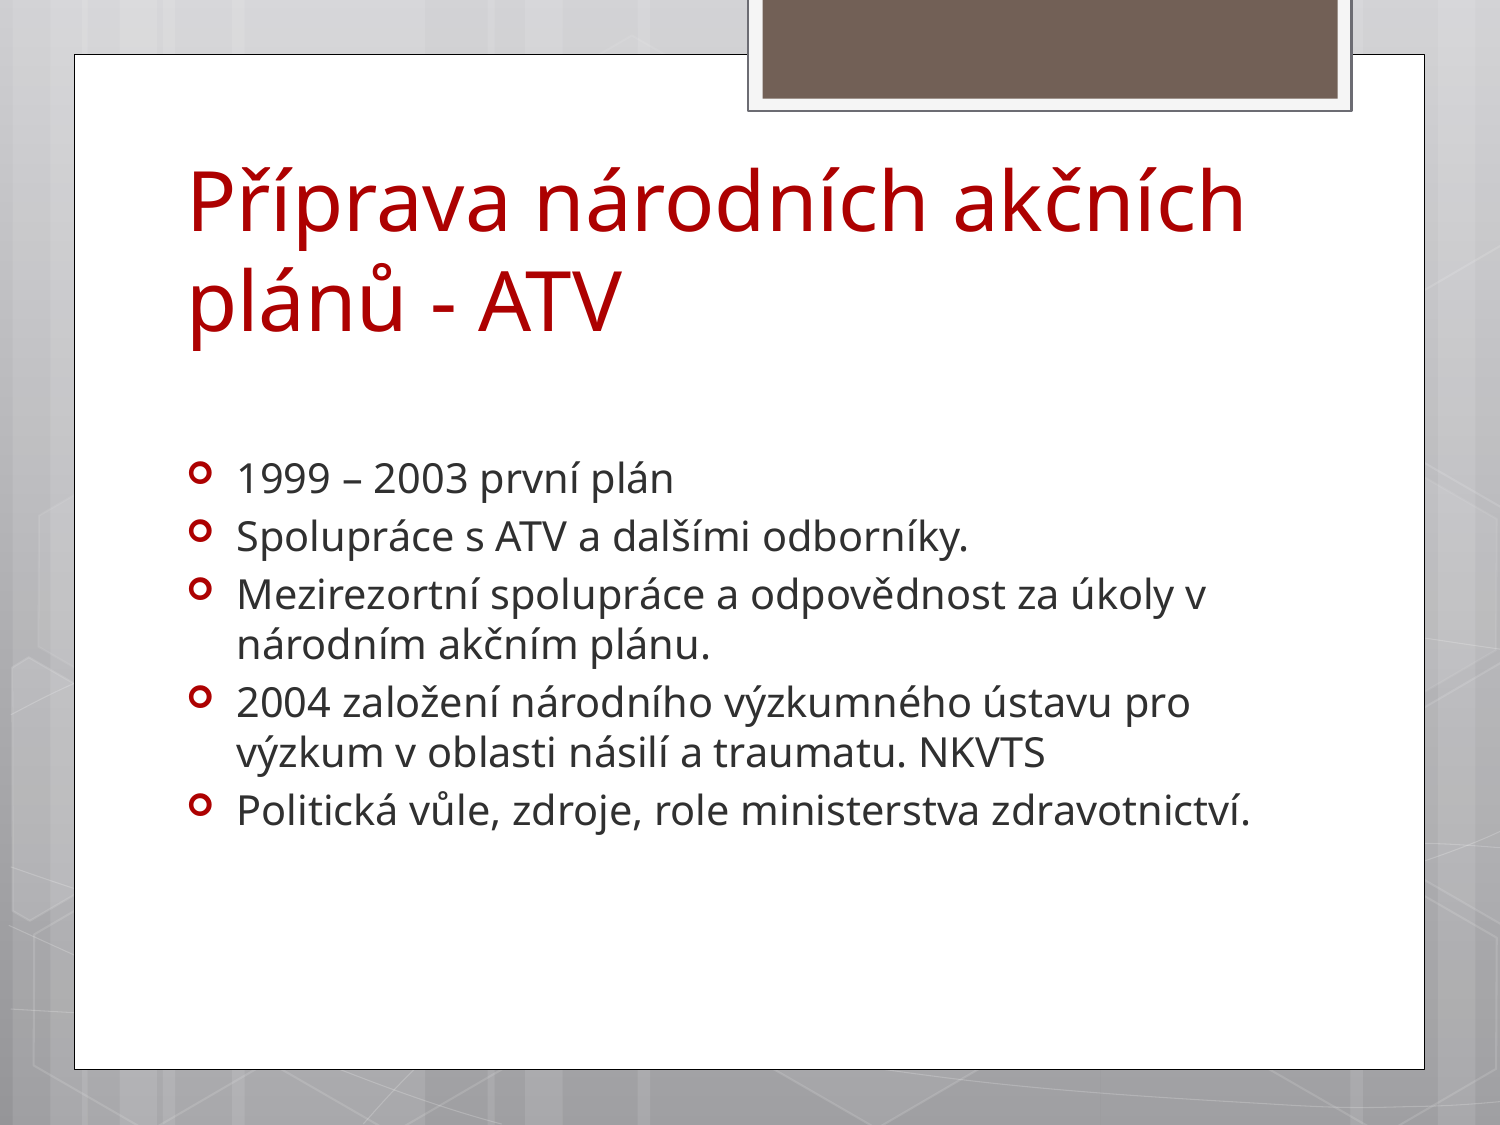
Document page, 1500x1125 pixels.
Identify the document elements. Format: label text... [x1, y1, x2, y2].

title Příprava národních akčních plánů - ATV [171, 168, 1324, 357]
list 1999 – 2003 první plán Spolupráce s ATV a dalšími odborníky. Mezirezortní spolupráce a odpovědnost za úkoly v národním akčním plánu. 2004 založení národního výzkumného ústavu pro výzkum v oblasti násilí a traumatu. NKVTS Politická vůle, zdroje, role ministerstva zdravotnictví. [171, 444, 1283, 894]
